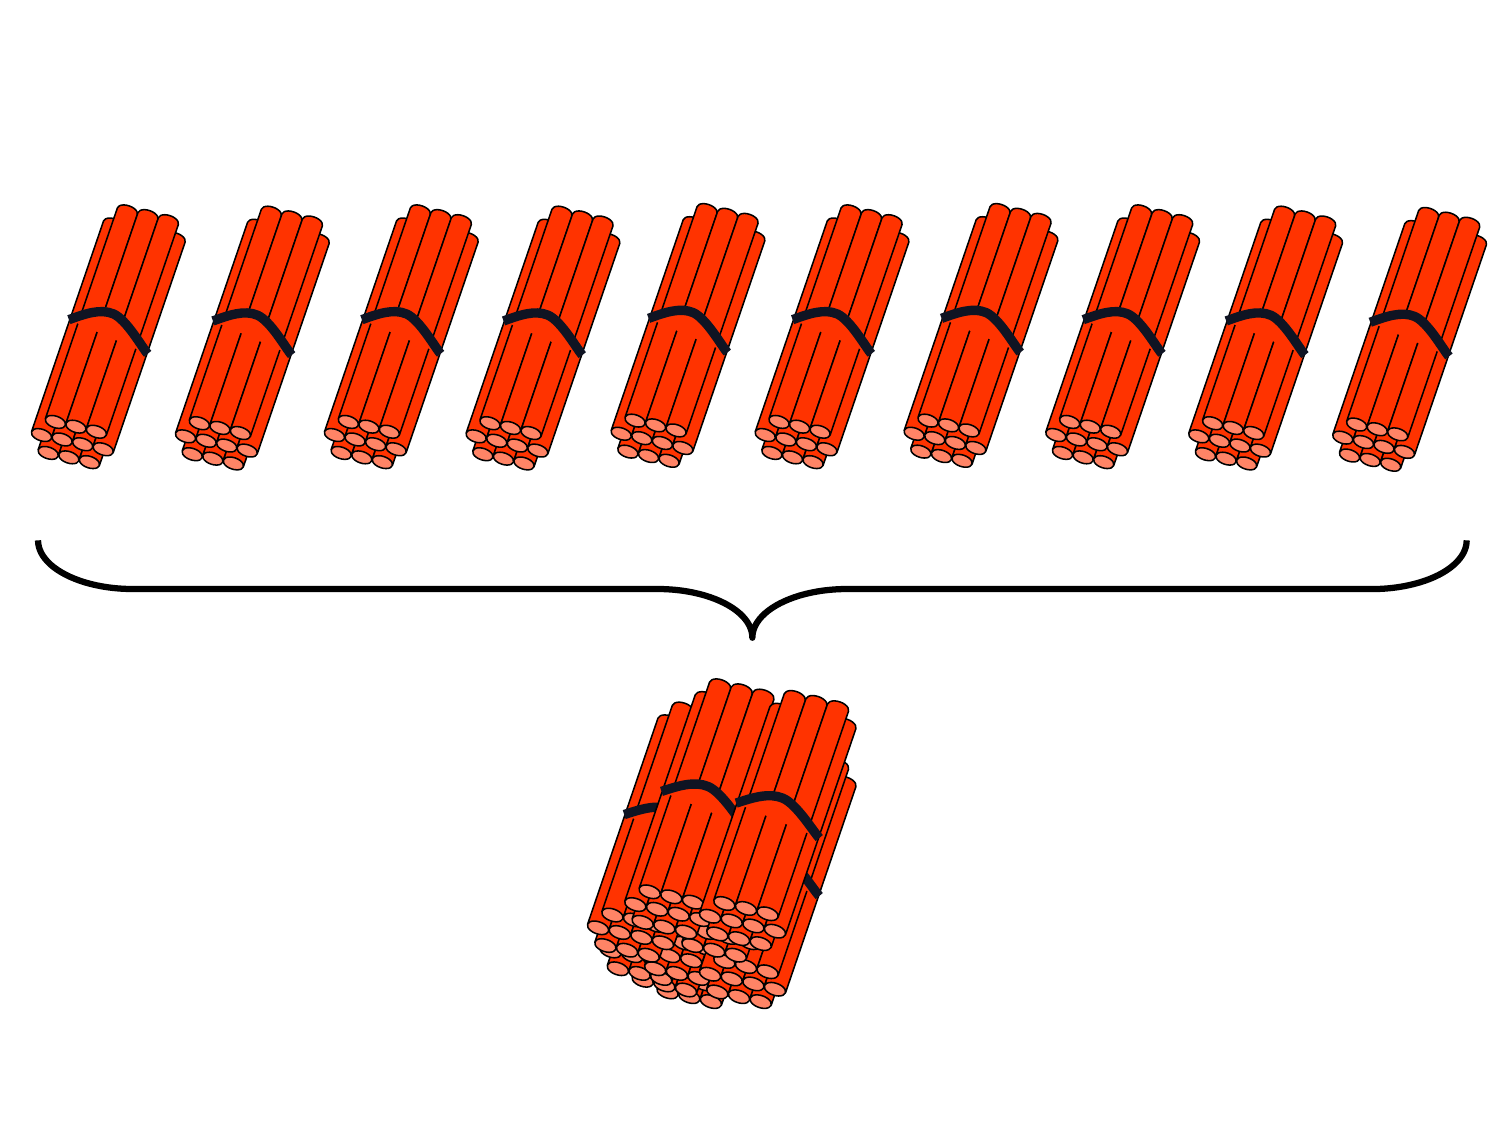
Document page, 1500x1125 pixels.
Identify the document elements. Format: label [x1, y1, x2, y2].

text_box [1080, 203, 1165, 470]
text_box [66, 203, 151, 470]
text_box [38, 540, 1467, 638]
text_box [359, 203, 444, 470]
text_box [789, 203, 875, 470]
text_box [500, 205, 586, 471]
text_box [938, 202, 1024, 469]
text_box [1367, 206, 1452, 473]
text_box [645, 202, 731, 469]
text_box [621, 678, 823, 1009]
text_box [210, 205, 295, 471]
text_box [1223, 205, 1308, 471]
